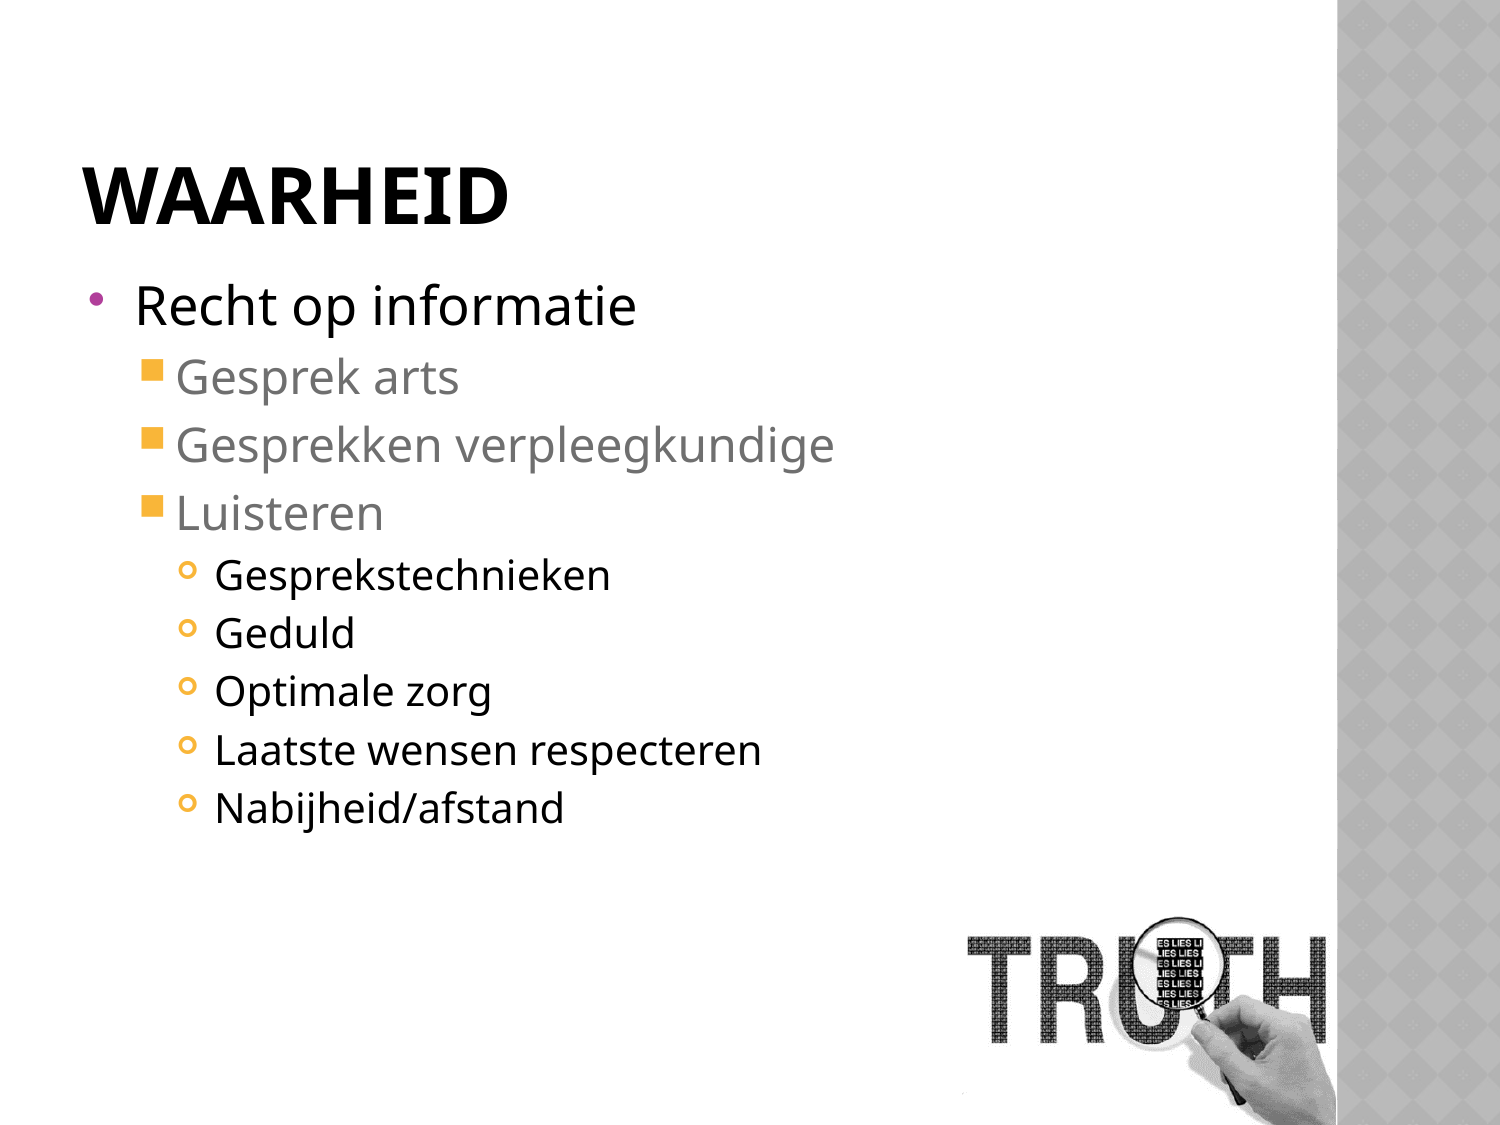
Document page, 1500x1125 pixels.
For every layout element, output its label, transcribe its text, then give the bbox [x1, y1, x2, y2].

title waarheid [75, 52, 1263, 240]
picture [962, 892, 1336, 1125]
list Recht op informatie Gesprek arts Gesprekken verpleegkundige Luisteren Gesprekstechnieken Geduld Optimale zorg Laatste wensen respecteren Nabijheid/afstand [75, 264, 1263, 1059]
